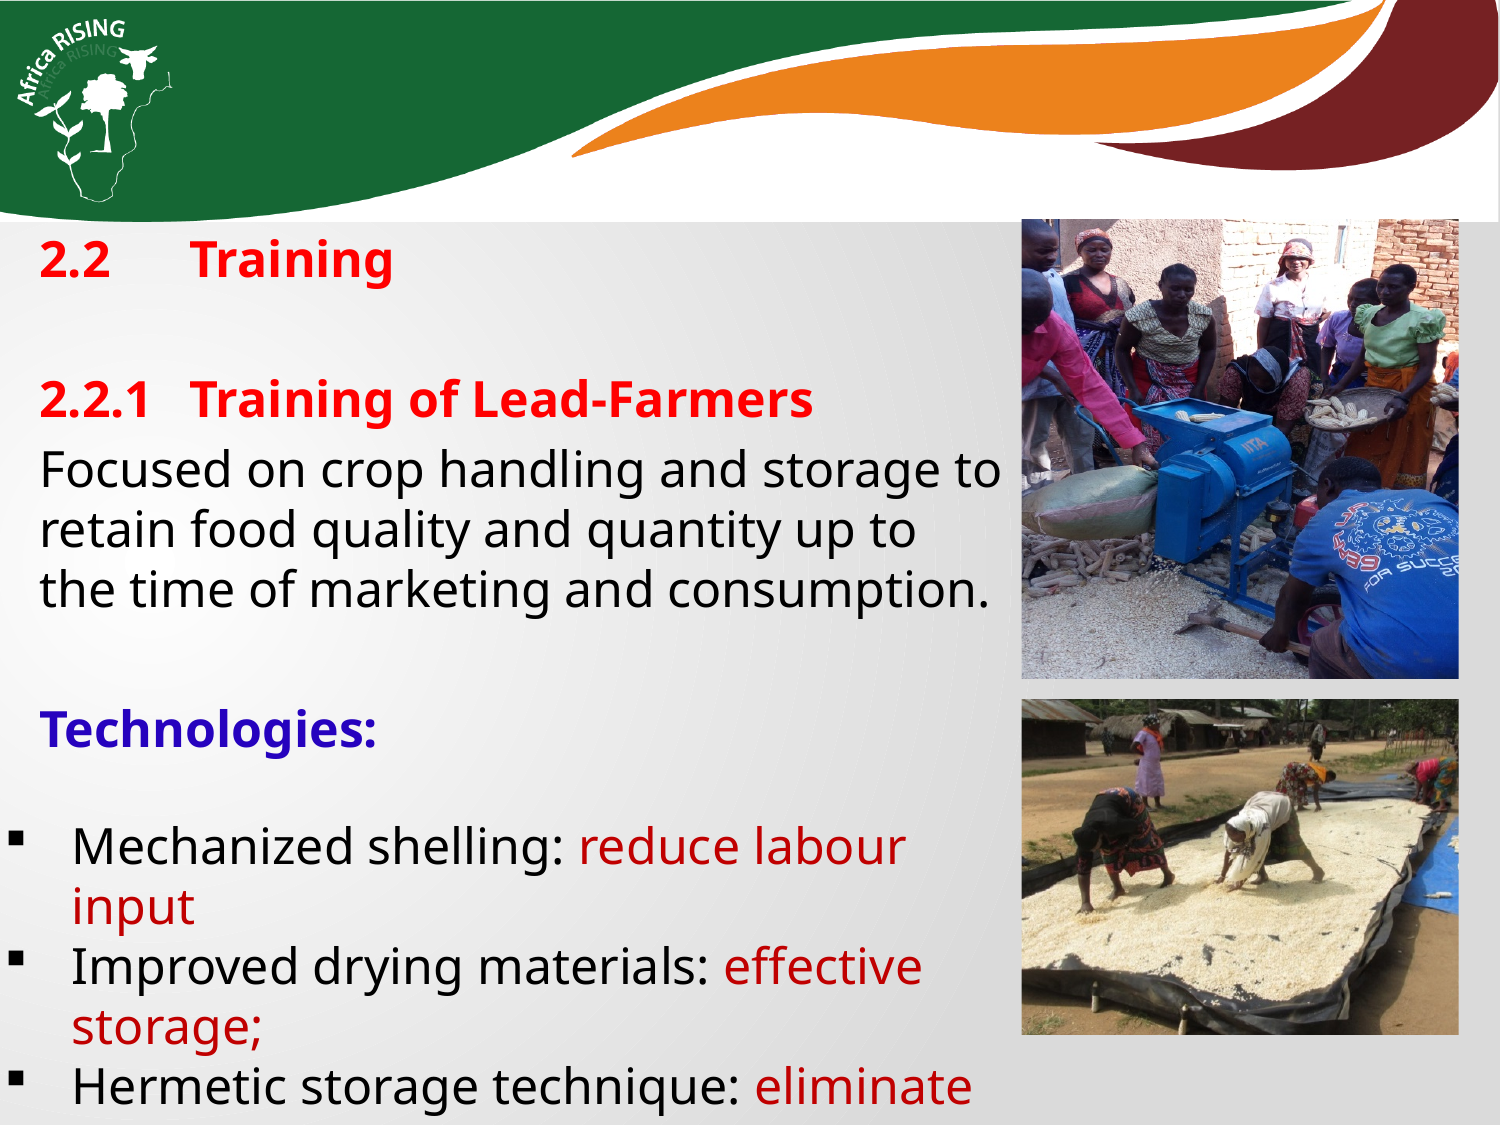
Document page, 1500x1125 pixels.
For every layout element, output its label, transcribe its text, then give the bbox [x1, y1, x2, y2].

picture [1021, 698, 1460, 1036]
text_box Mechanized shelling: reduce labour input Improved drying materials: effective storage; Hermetic storage technique: eliminate storage insects [0, 806, 1012, 1125]
picture [0, 0, 1499, 680]
text_box 2.2 Training 2.2.1 Training of Lead-Farmers Focused on crop handling and storage to retain food quality and quantity up to the time of marketing and consumption. Technologies: [5, 219, 1019, 646]
